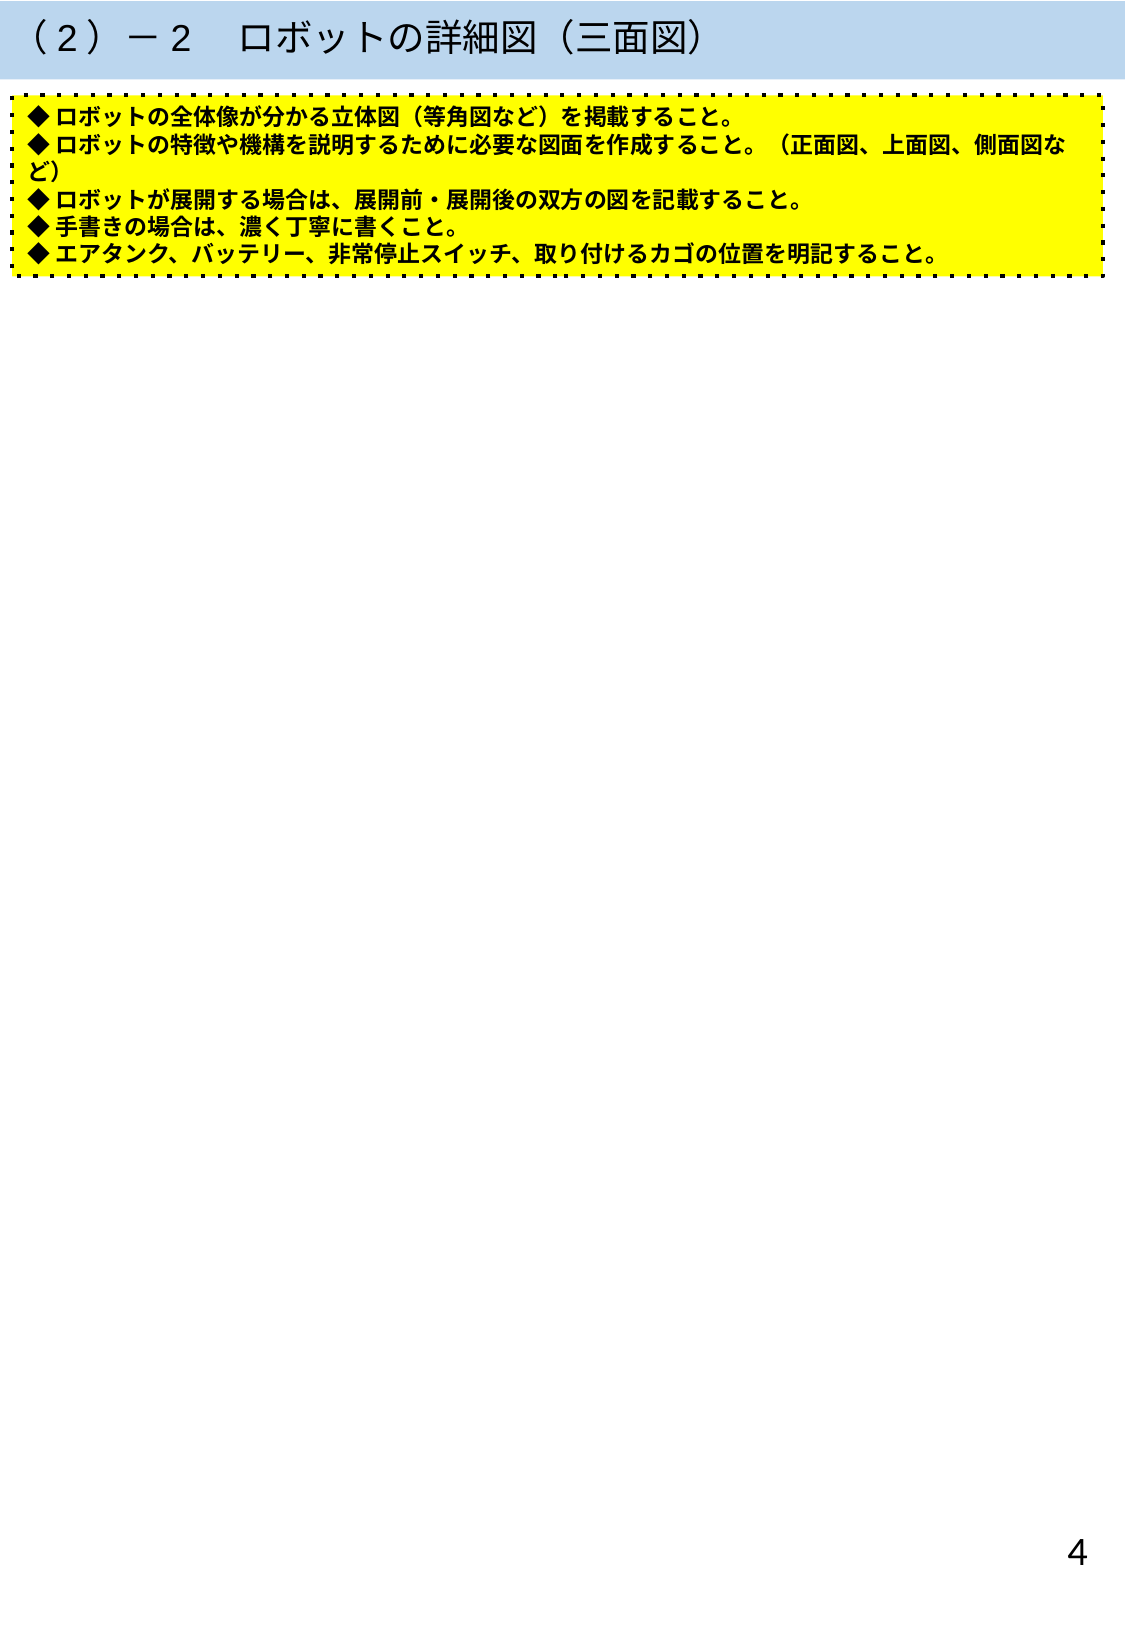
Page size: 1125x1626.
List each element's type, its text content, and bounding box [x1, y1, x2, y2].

slide_number ‹#› [849, 1506, 1103, 1593]
text_box ◆ロボットの全体像が分かる立体図（等角図など）を掲載すること。 ◆ロボットの特徴や機構を説明するために必要な図面を作成すること。（正面図、上面図、側面図など） ◆ロボットが展開する場合は、展開前・展開後の双方の図を記載すること。 ◆手書きの場合は、濃く丁寧に書くこと。 ◆エアタンク、バッテリー、非常停止スイッチ、取り付けるカゴの位置を明記すること。 [12, 95, 1103, 277]
title （2）－2 ロボットの詳細図（三面図） [0, 0, 936, 80]
